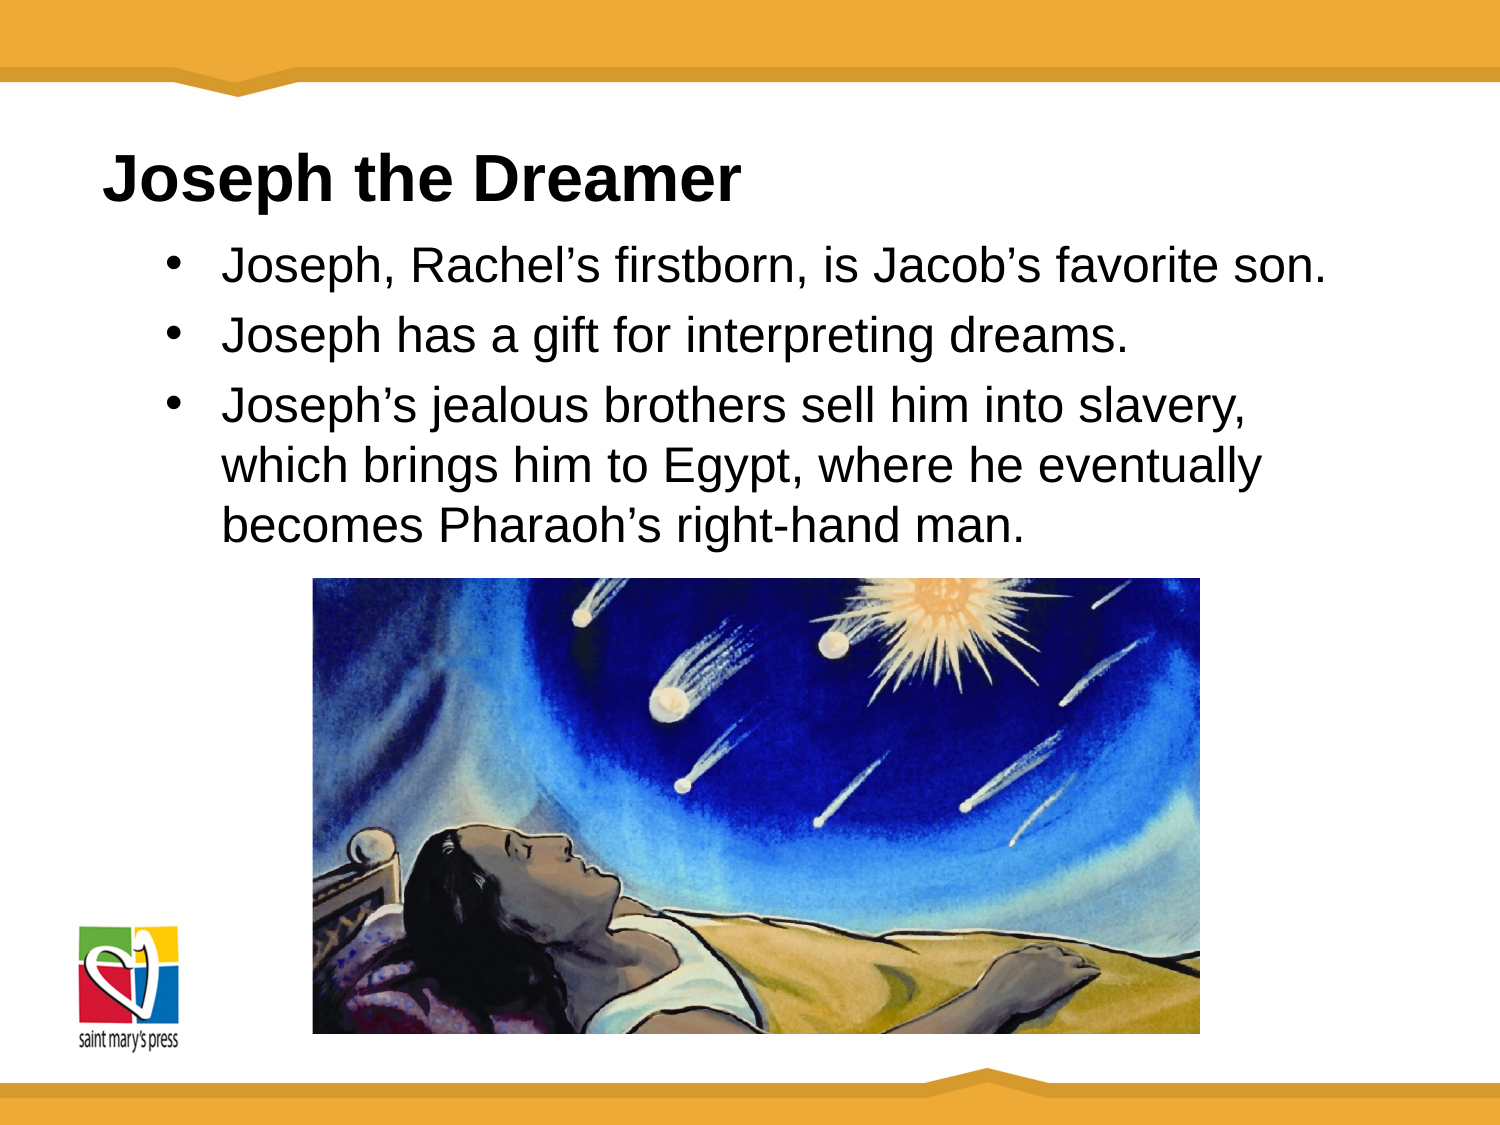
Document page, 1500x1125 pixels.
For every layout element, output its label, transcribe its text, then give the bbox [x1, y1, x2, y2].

picture [0, 0, 1500, 1125]
title Joseph the Dreamer [87, 112, 1475, 238]
list Joseph, Rachel’s firstborn, is Jacob’s favorite son. Joseph has a gift for interpreting dreams. Joseph’s jealous brothers sell him into slavery, which brings him to Egypt, where he eventually becomes Pharaoh’s right-hand man. [150, 224, 1388, 579]
